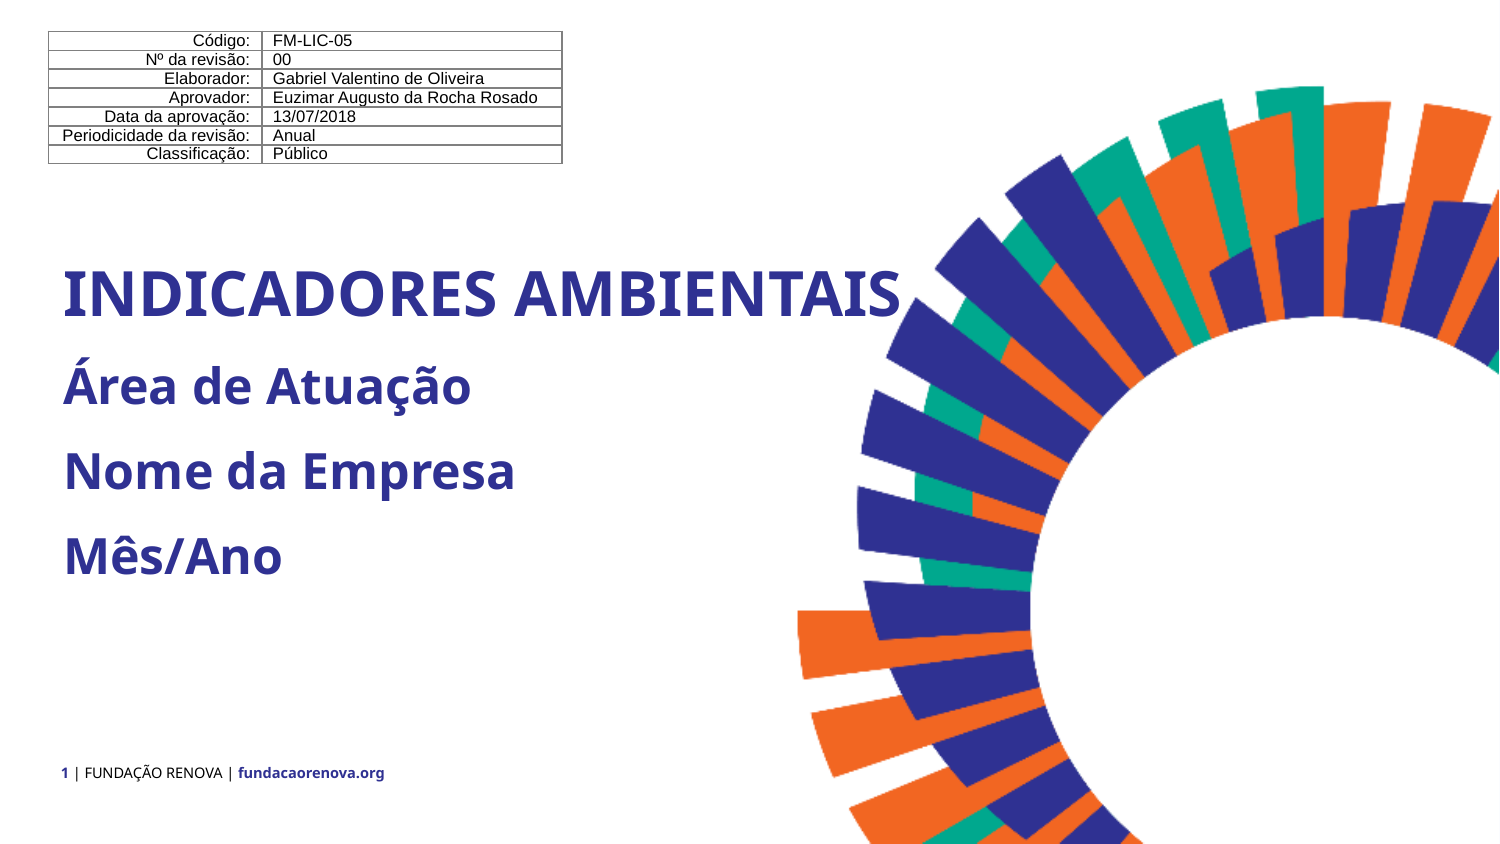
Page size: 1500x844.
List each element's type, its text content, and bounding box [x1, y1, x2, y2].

table_cell 13/07/2018 [263, 108, 561, 125]
table_cell Euzimar Augusto da Rocha Rosado [263, 89, 561, 106]
table_cell Nº da revisão: [49, 51, 261, 68]
table_cell Gabriel Valentino de Oliveira [263, 70, 561, 87]
table_cell Elaborador: [49, 70, 261, 87]
list INDICADORES AMBIENTAIS Área de Atuação Nome da Empresa Mês/Ano [48, 261, 927, 559]
picture [0, 0, 1499, 844]
table_cell Aprovador: [49, 89, 261, 106]
table_cell Público [263, 146, 561, 163]
table_cell Anual [263, 127, 561, 144]
table_cell Data da aprovação: [49, 108, 261, 125]
table_cell Periodicidade da revisão: [49, 127, 261, 144]
table_cell Classificação: [49, 146, 261, 163]
table_cell 00 [263, 51, 561, 68]
table_header Código: [49, 32, 261, 50]
table_header FM-LIC-05 [263, 32, 561, 50]
